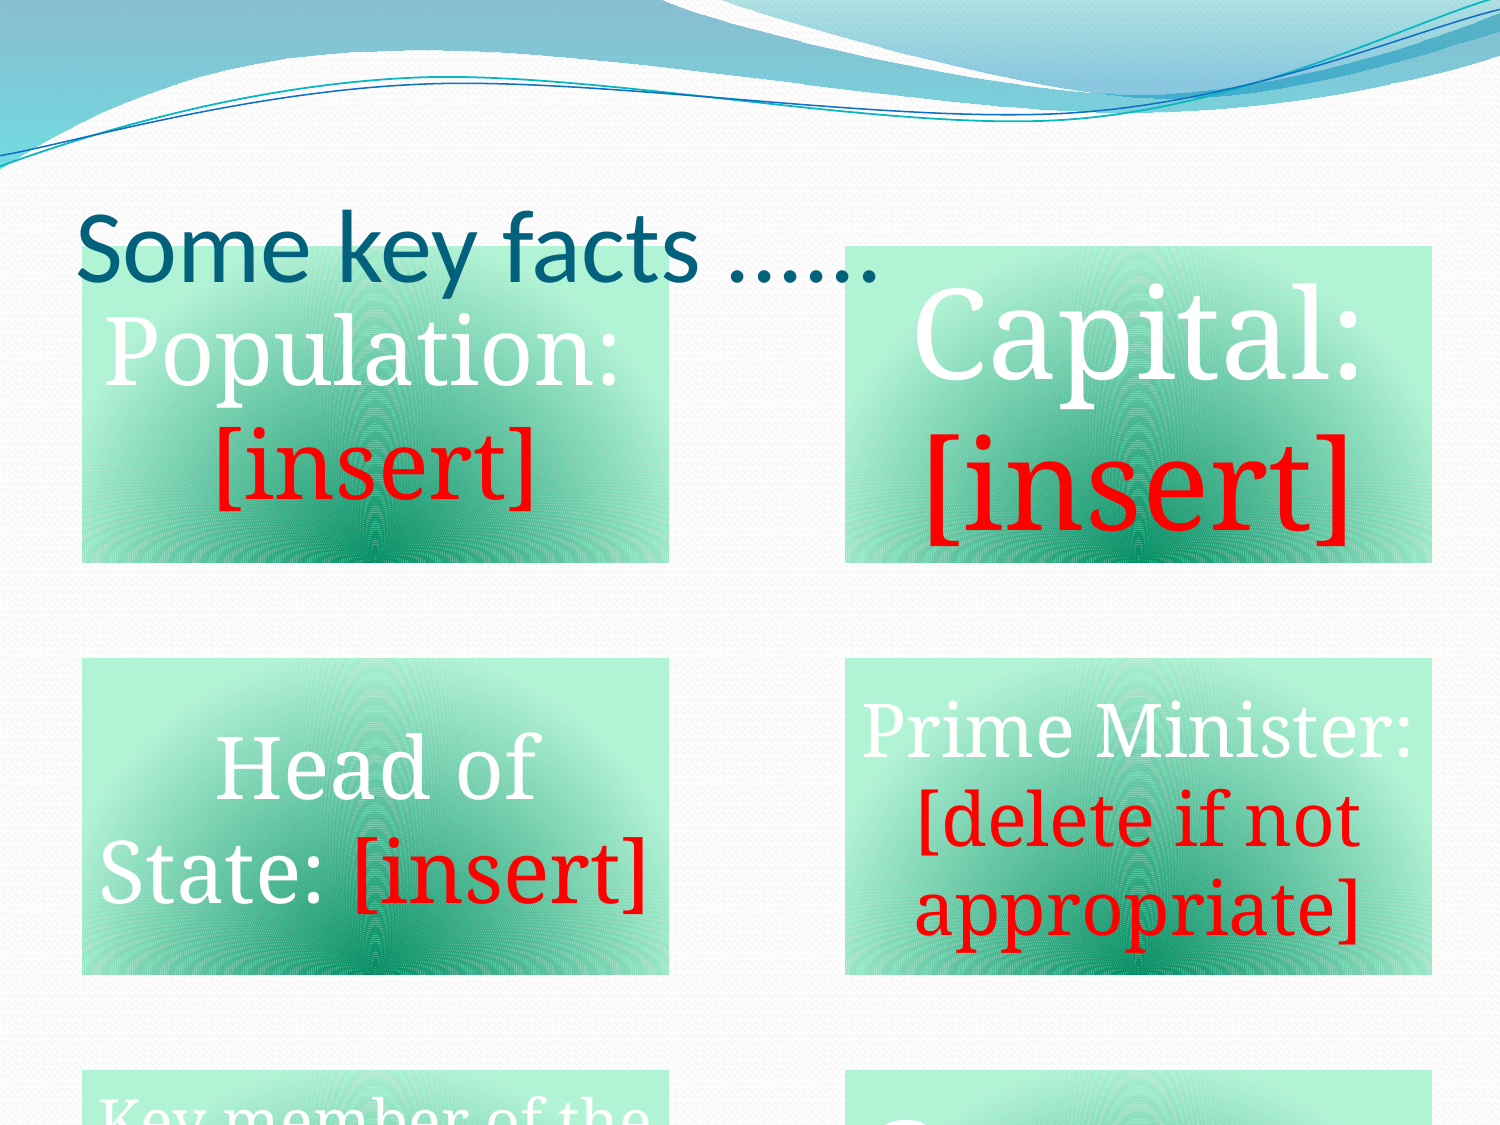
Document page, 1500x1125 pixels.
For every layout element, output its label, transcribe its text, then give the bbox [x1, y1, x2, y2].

title Some key facts ...... [74, 115, 1426, 254]
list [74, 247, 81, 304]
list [81, 245, 1433, 989]
